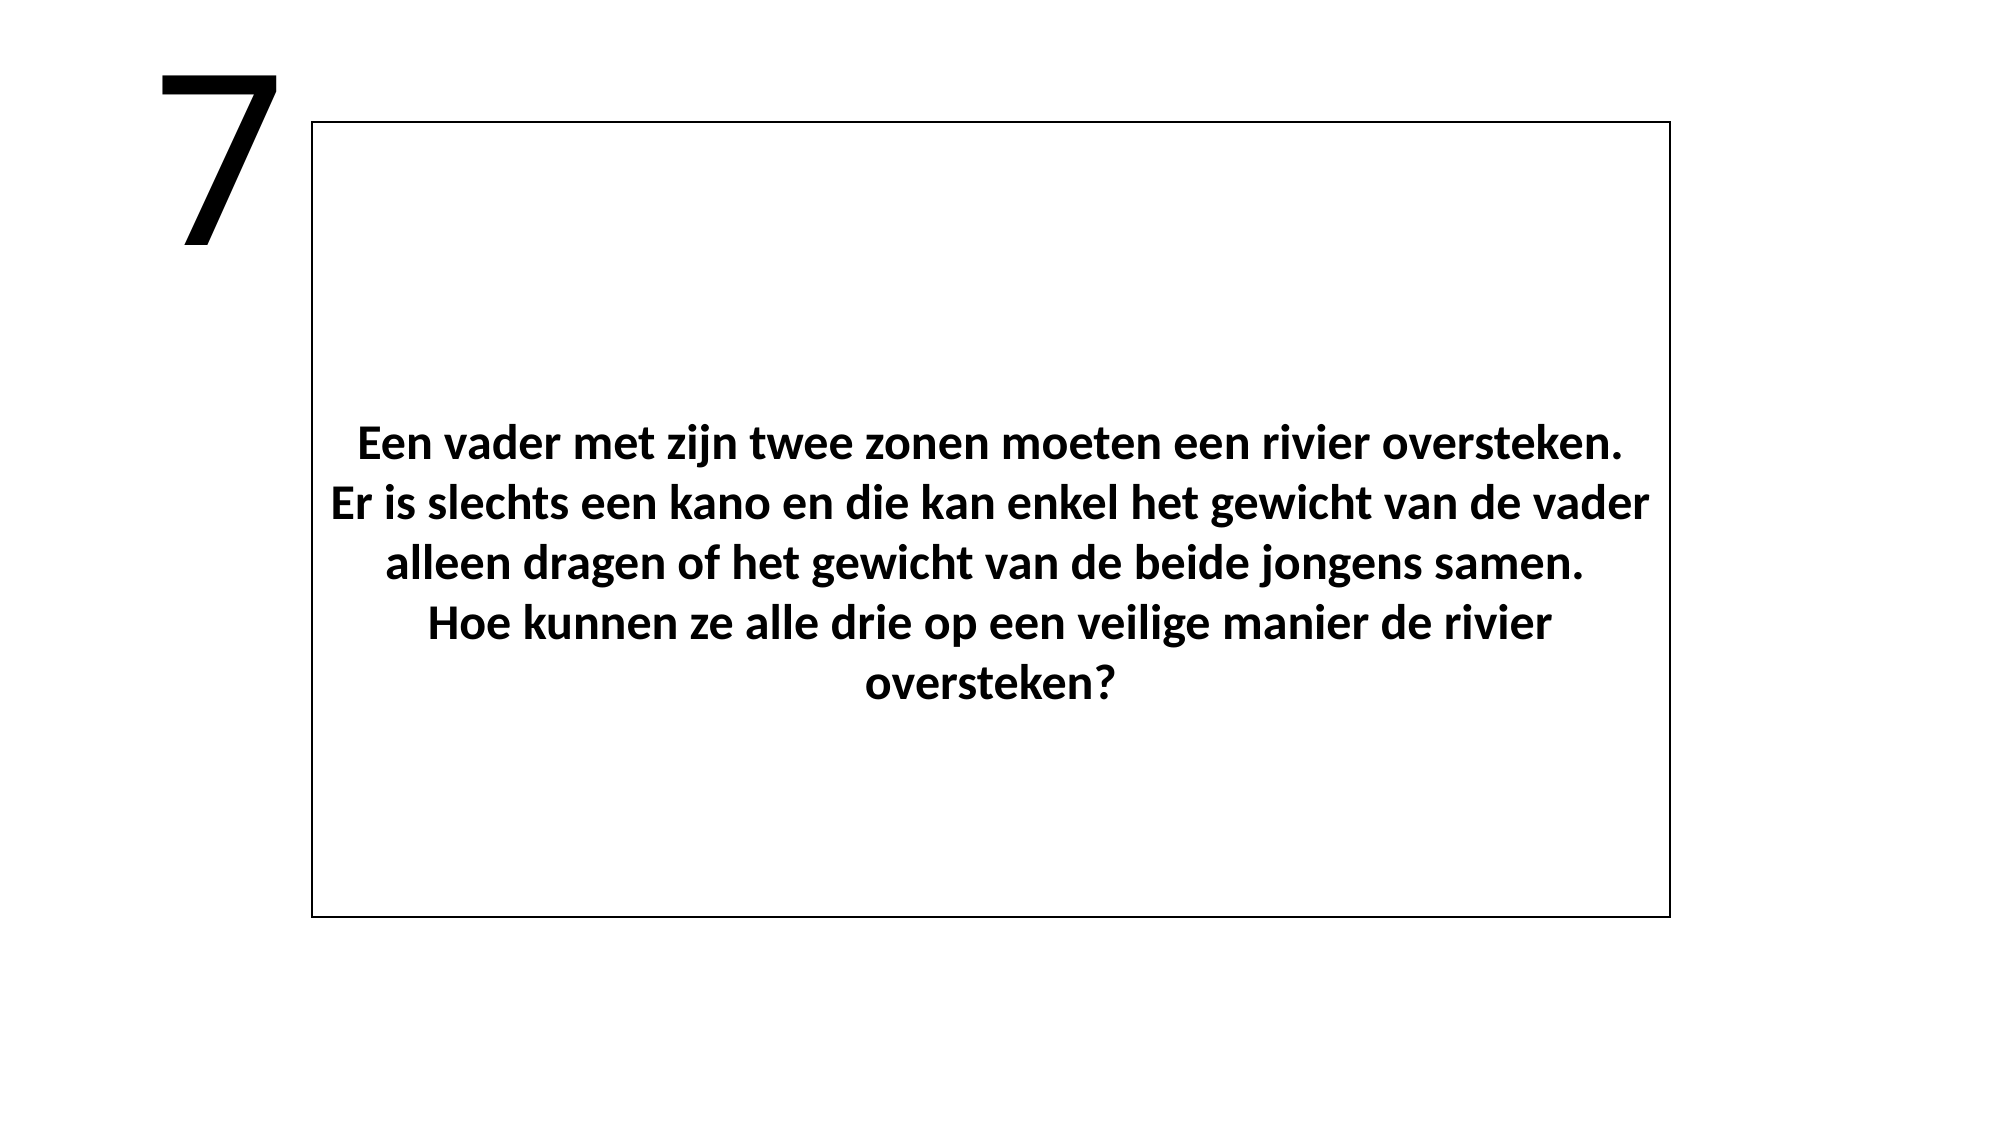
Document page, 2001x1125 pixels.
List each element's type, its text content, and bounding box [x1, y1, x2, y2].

text_box Een vader met zijn twee zonen moeten een rivier oversteken. Er is slechts een kano en die kan enkel het gewicht van de vader alleen dragen of het gewicht van de beide jongens samen. Hoe kunnen ze alle drie op een veilige manier de rivier oversteken? [311, 278, 1671, 918]
title 7 [137, 59, 1863, 278]
